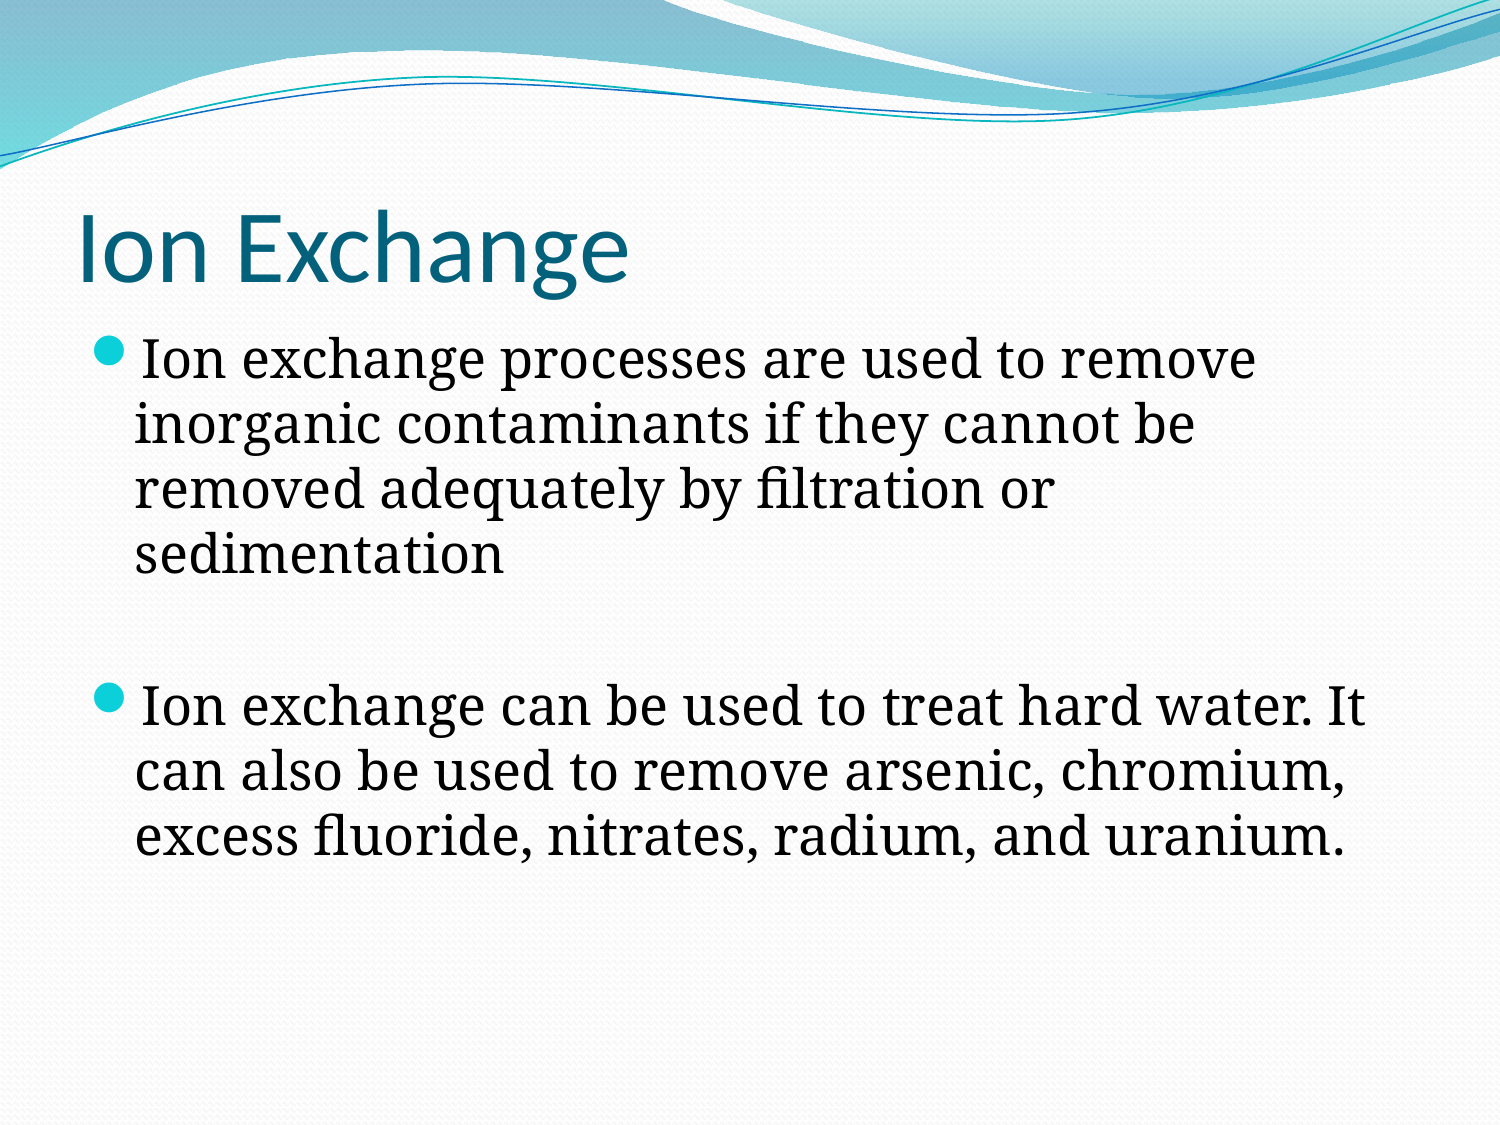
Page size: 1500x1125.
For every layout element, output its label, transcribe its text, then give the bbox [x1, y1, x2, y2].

title Ion Exchange [75, 115, 1425, 303]
list Ion exchange processes are used to remove inorganic contaminants if they cannot be removed adequately by filtration or sedimentation Ion exchange can be used to treat hard water. It can also be used to remove arsenic, chromium, excess fluoride, nitrates, radium, and uranium. [75, 317, 1425, 1038]
